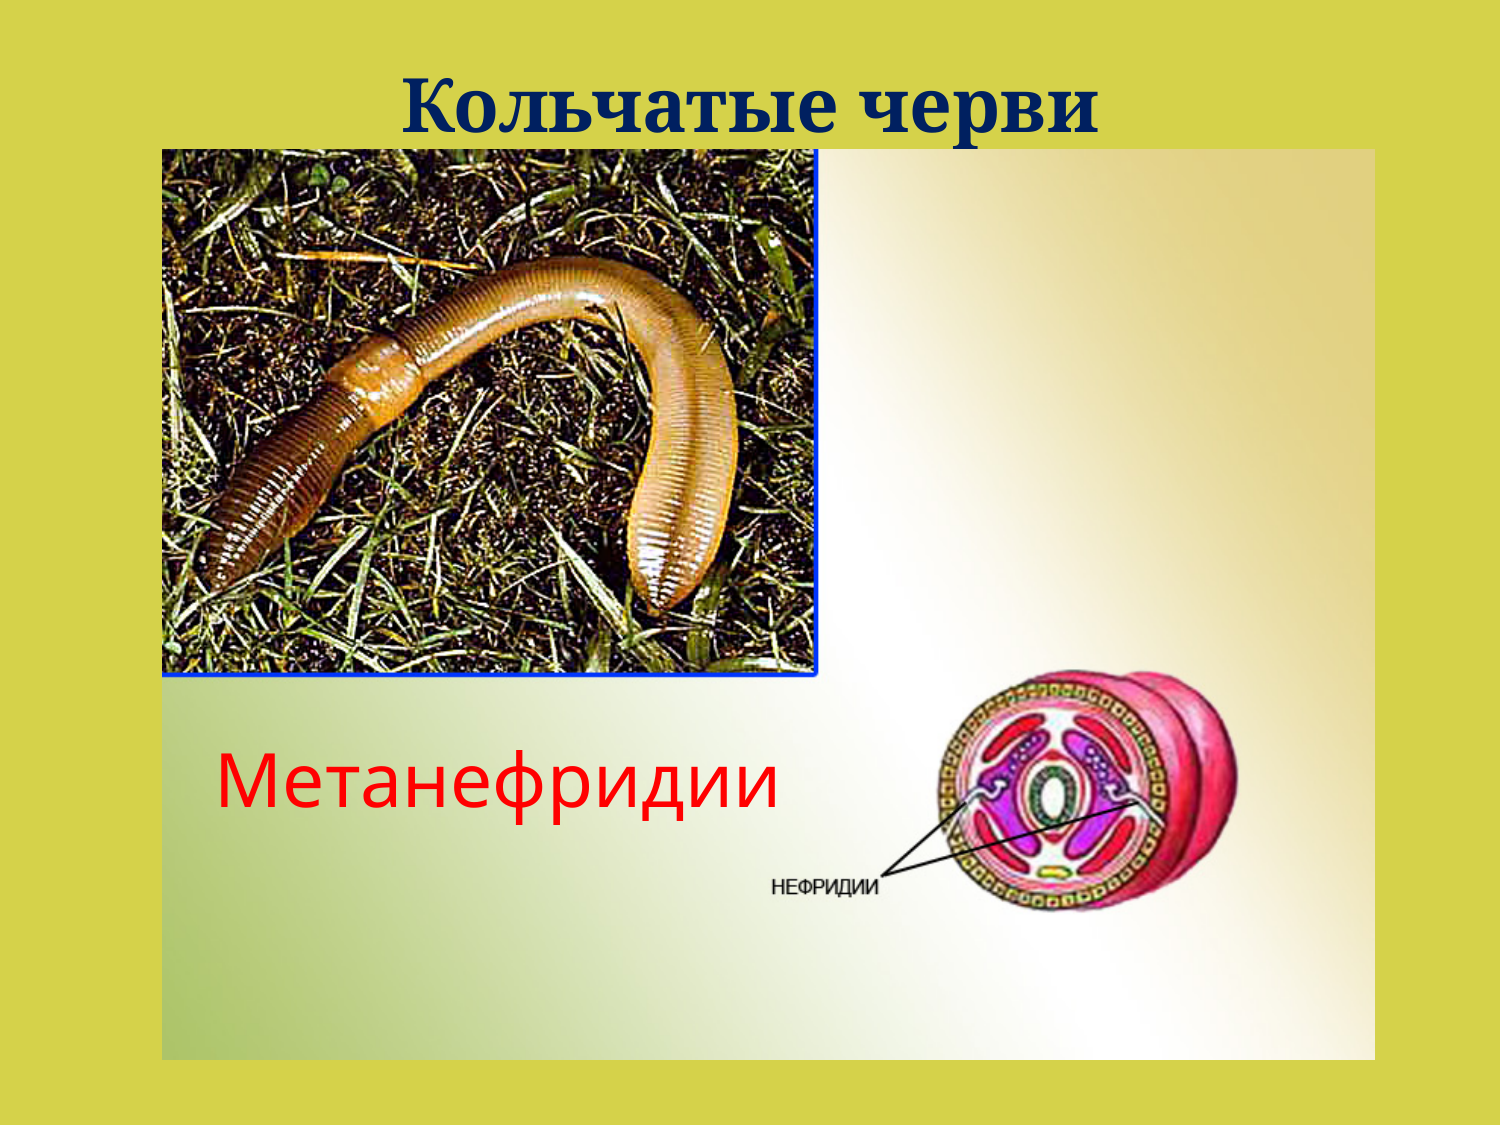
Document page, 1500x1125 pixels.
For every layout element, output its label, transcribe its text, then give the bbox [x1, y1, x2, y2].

picture [162, 149, 1376, 1060]
list Кольчатые черви [74, 49, 1426, 1038]
